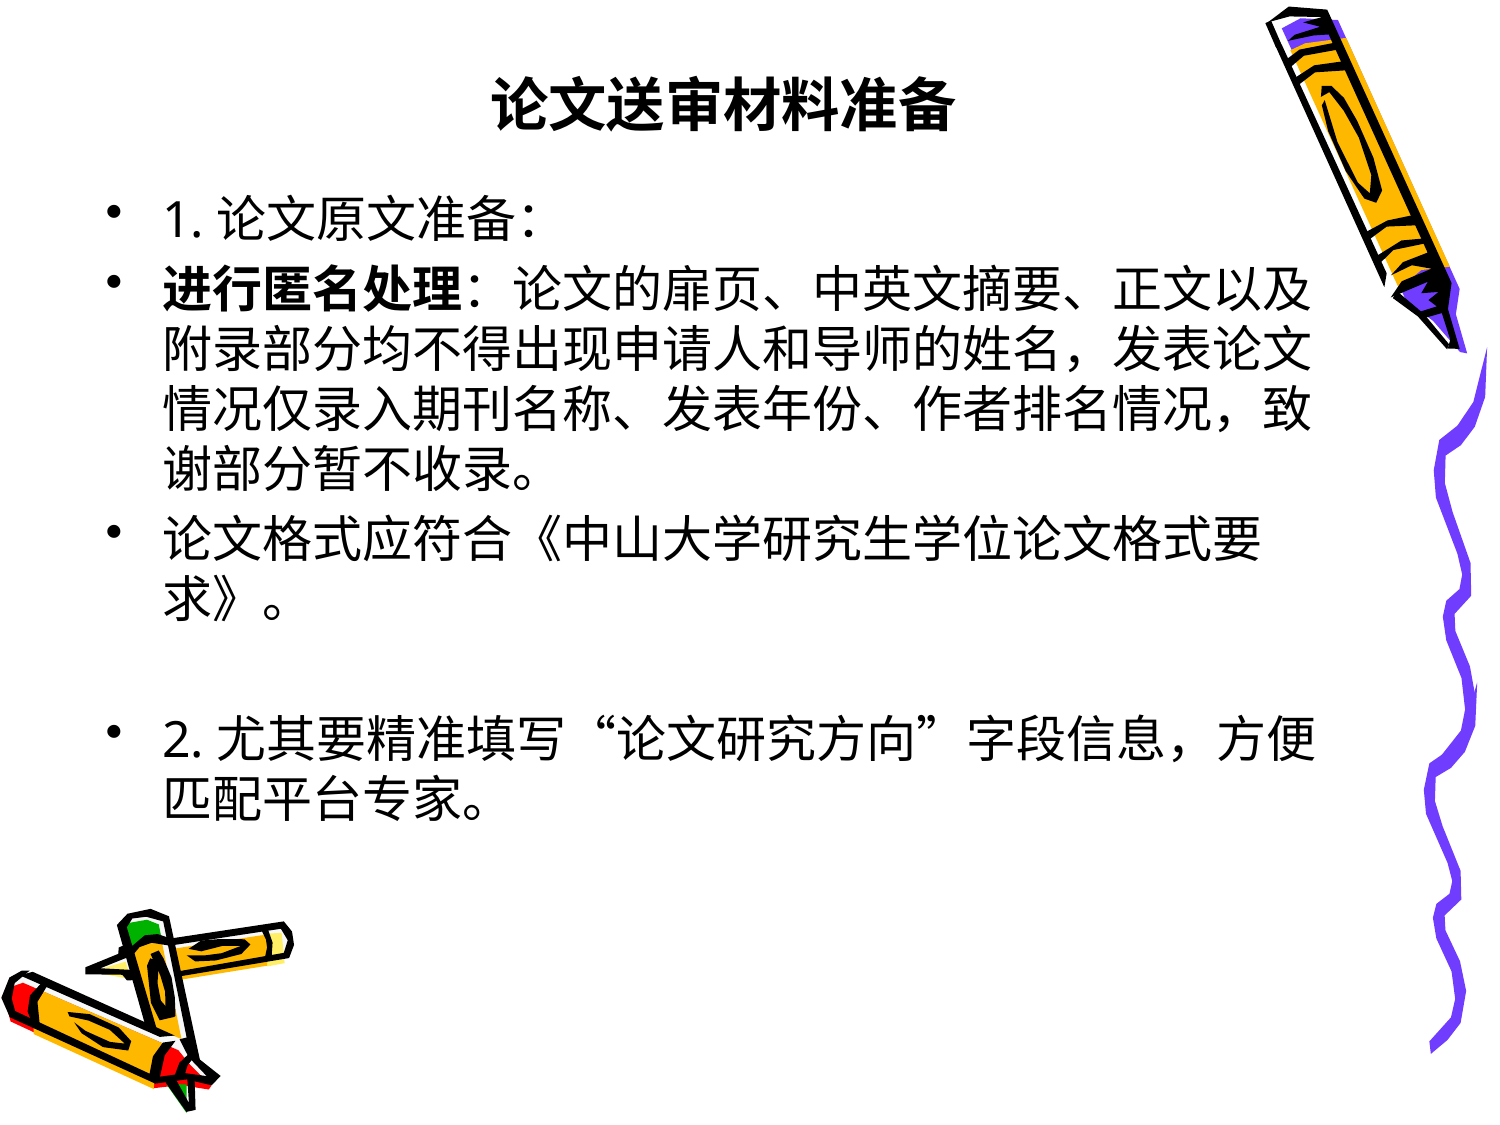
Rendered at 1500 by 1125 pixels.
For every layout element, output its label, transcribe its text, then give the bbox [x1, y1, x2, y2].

list 1.论文原文准备： 进行匿名处理：论文的扉页、中英文摘要、正文以及附录部分均不得出现申请人和导师的姓名，发表论文情况仅录入期刊名称、发表年份、作者排名情况，致谢部分暂不收录。 论文格式应符合《中山大学研究生学位论文格式要求》。 2.尤其要精准填写“论文研究方向”字段信息，方便匹配平台专家。 [90, 179, 1354, 1125]
title 论文送审材料准备 [117, 45, 1246, 153]
